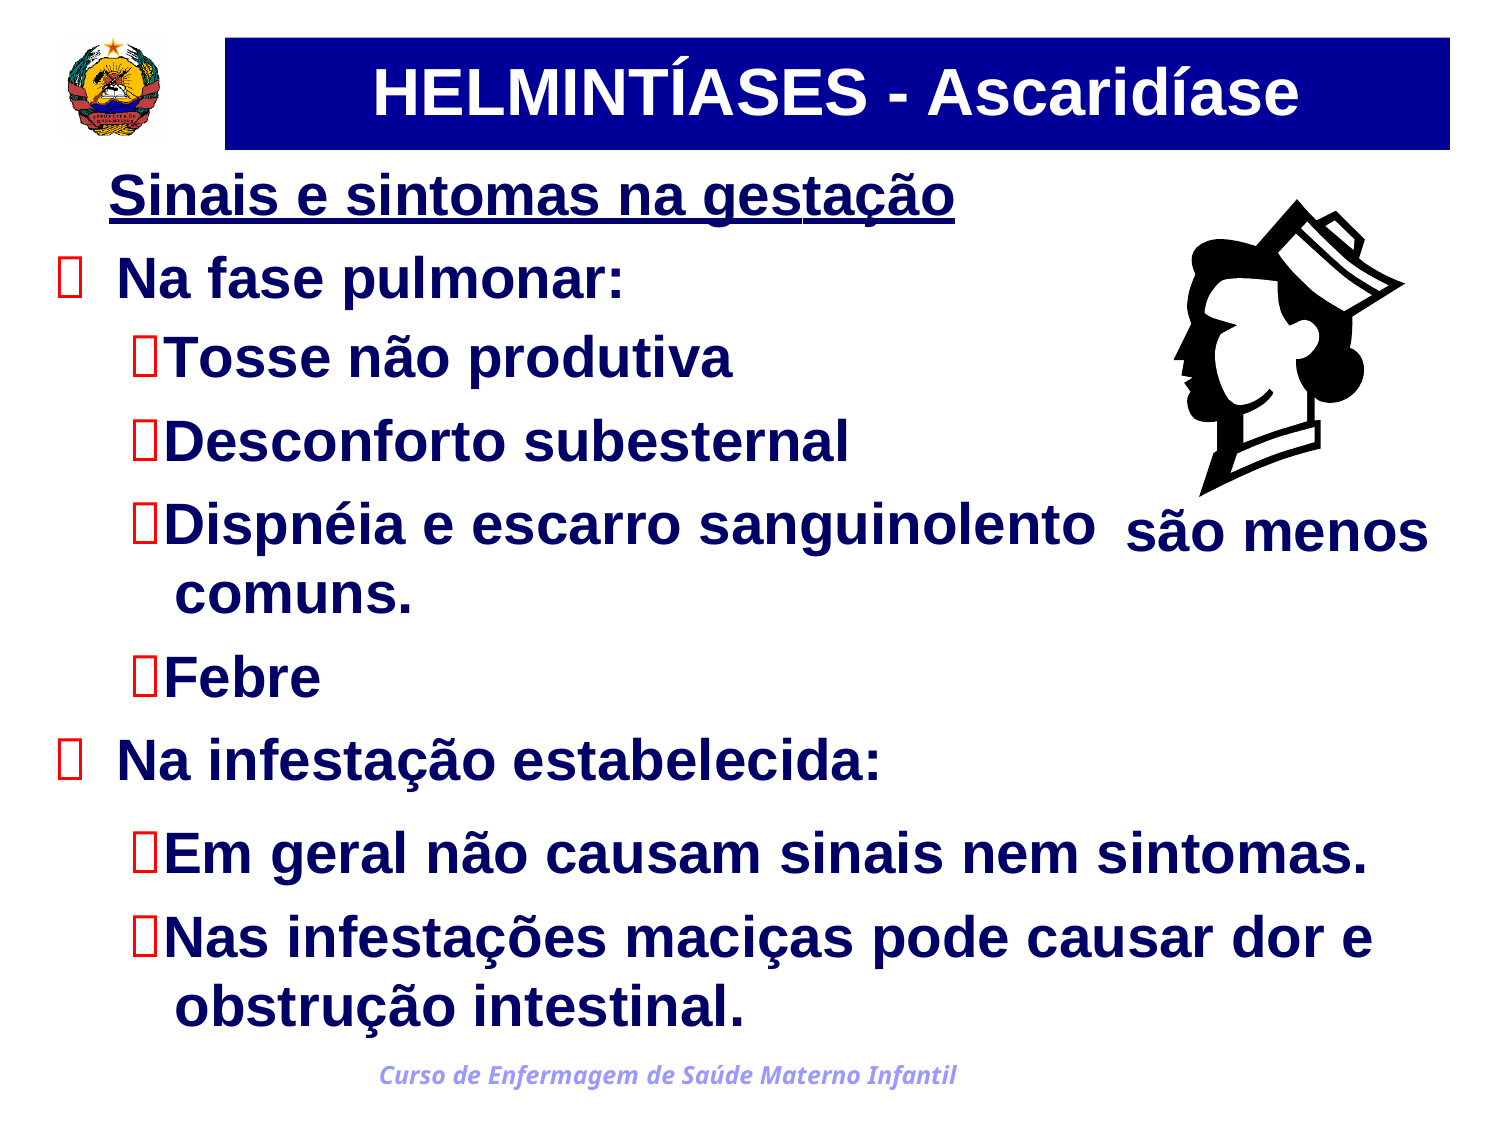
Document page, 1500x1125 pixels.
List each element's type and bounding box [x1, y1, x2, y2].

text_box [106, 164, 966, 228]
text_box [225, 37, 1450, 150]
text_box [1173, 199, 1406, 498]
text_box [1123, 501, 1441, 564]
text_box [125, 823, 1396, 1094]
text_box [50, 248, 1121, 802]
text_box [62, 37, 165, 139]
